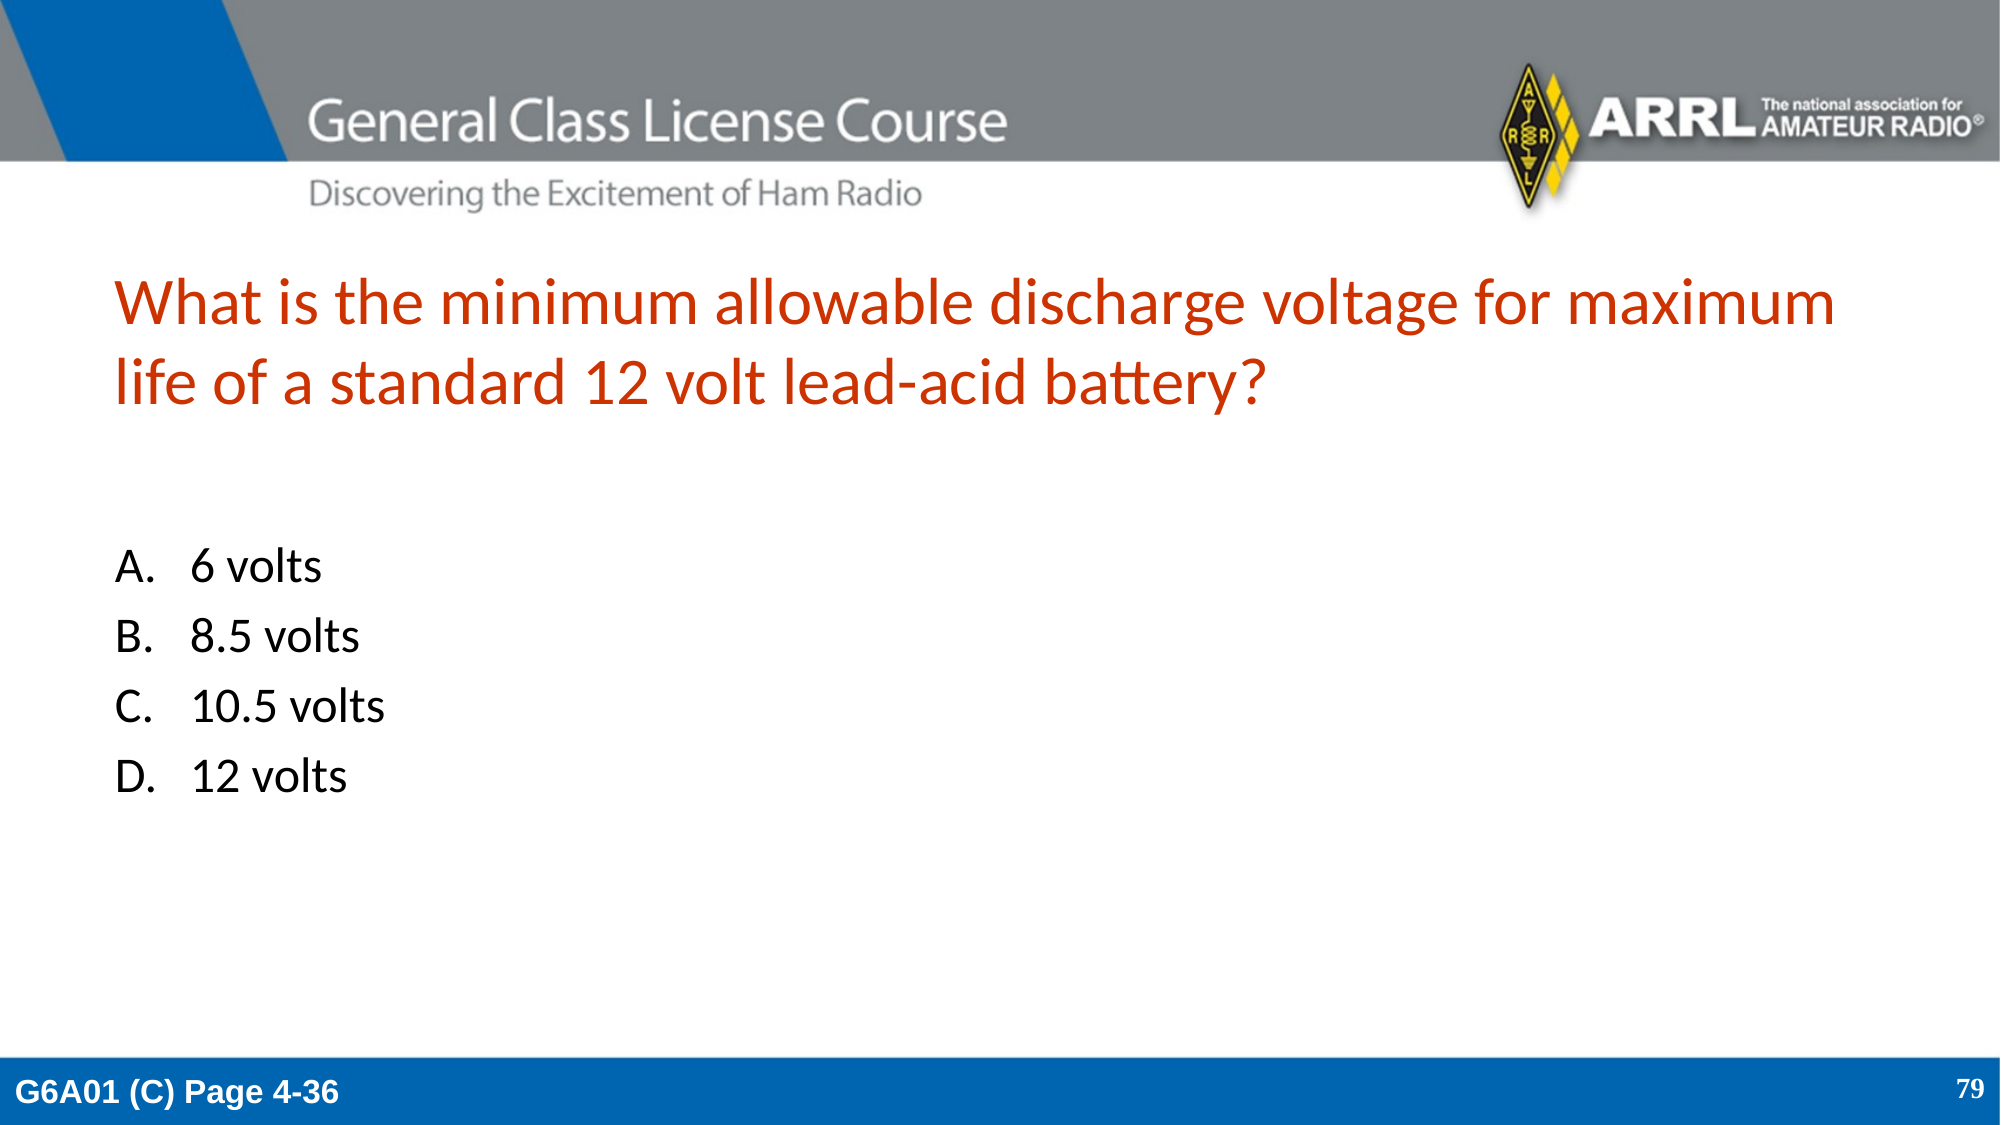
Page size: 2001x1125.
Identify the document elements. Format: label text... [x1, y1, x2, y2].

list 6 volts 8.5 volts 10.5 volts 12 volts [99, 525, 1900, 1005]
text_box 79 [1875, 1062, 2000, 1113]
title What is the minimum allowable discharge voltage for maximum life of a standard 12 volt lead-acid battery? [99, 249, 1900, 468]
picture [0, 0, 2001, 1125]
text_box G6A01 (C) Page 4-36 [0, 1062, 1313, 1118]
